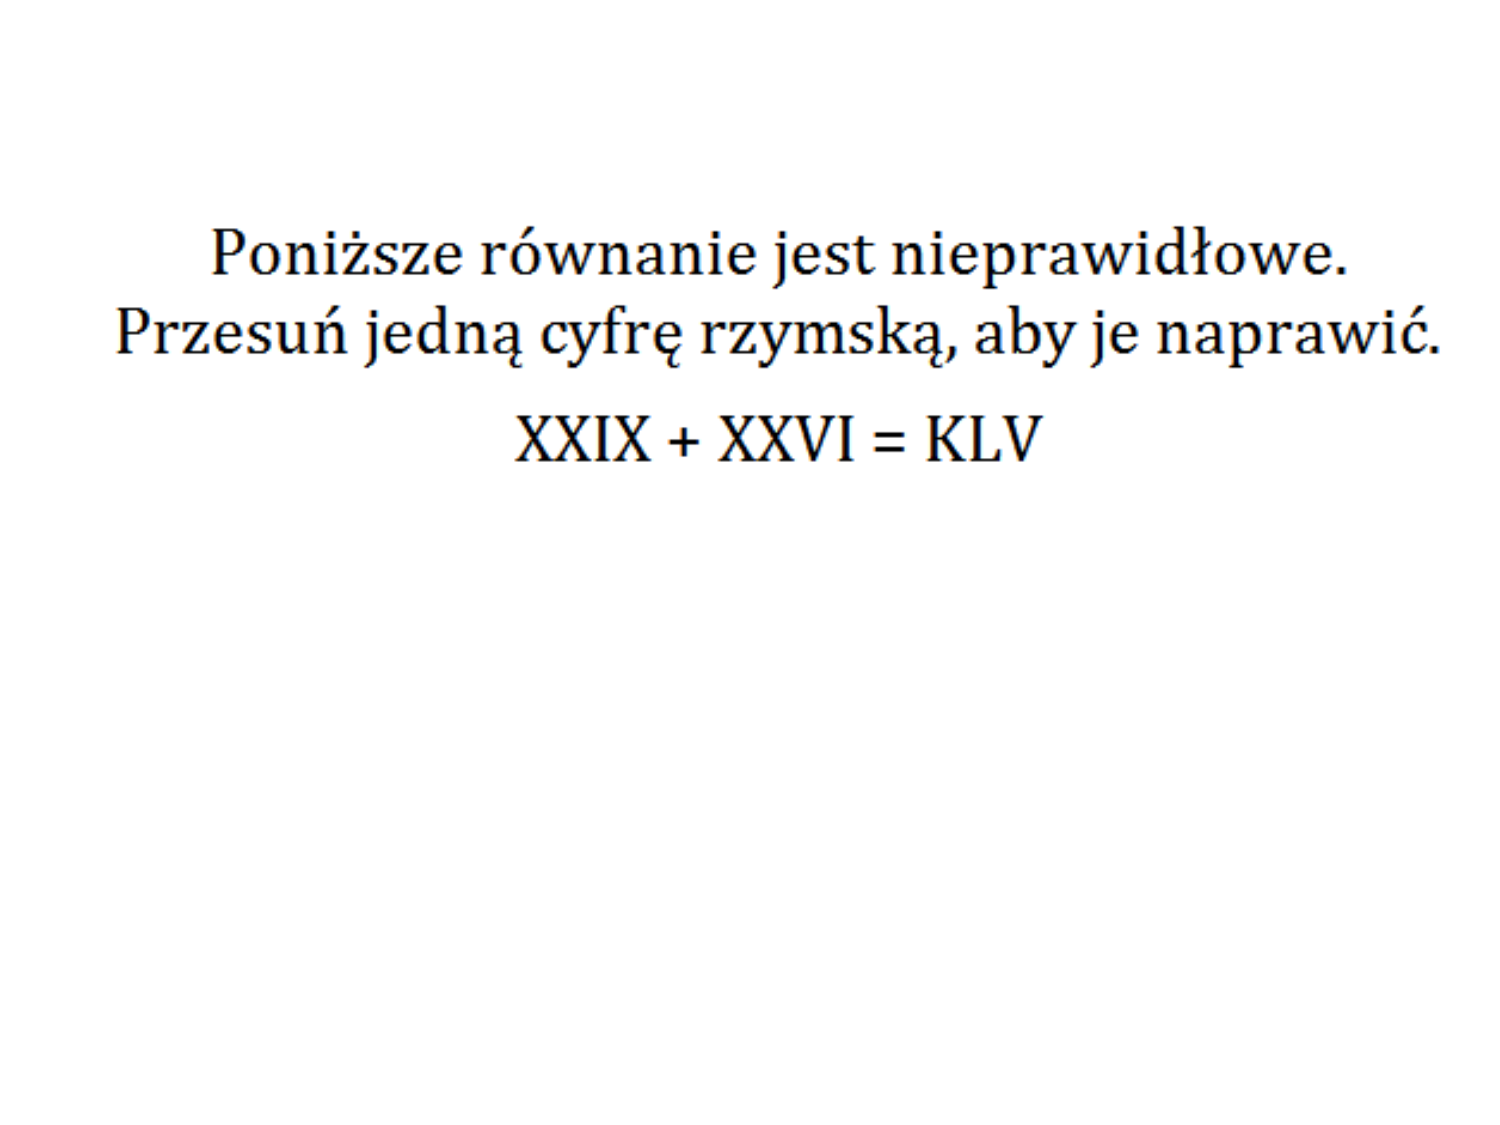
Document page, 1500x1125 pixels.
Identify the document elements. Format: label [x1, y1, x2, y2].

picture [76, 196, 1483, 493]
